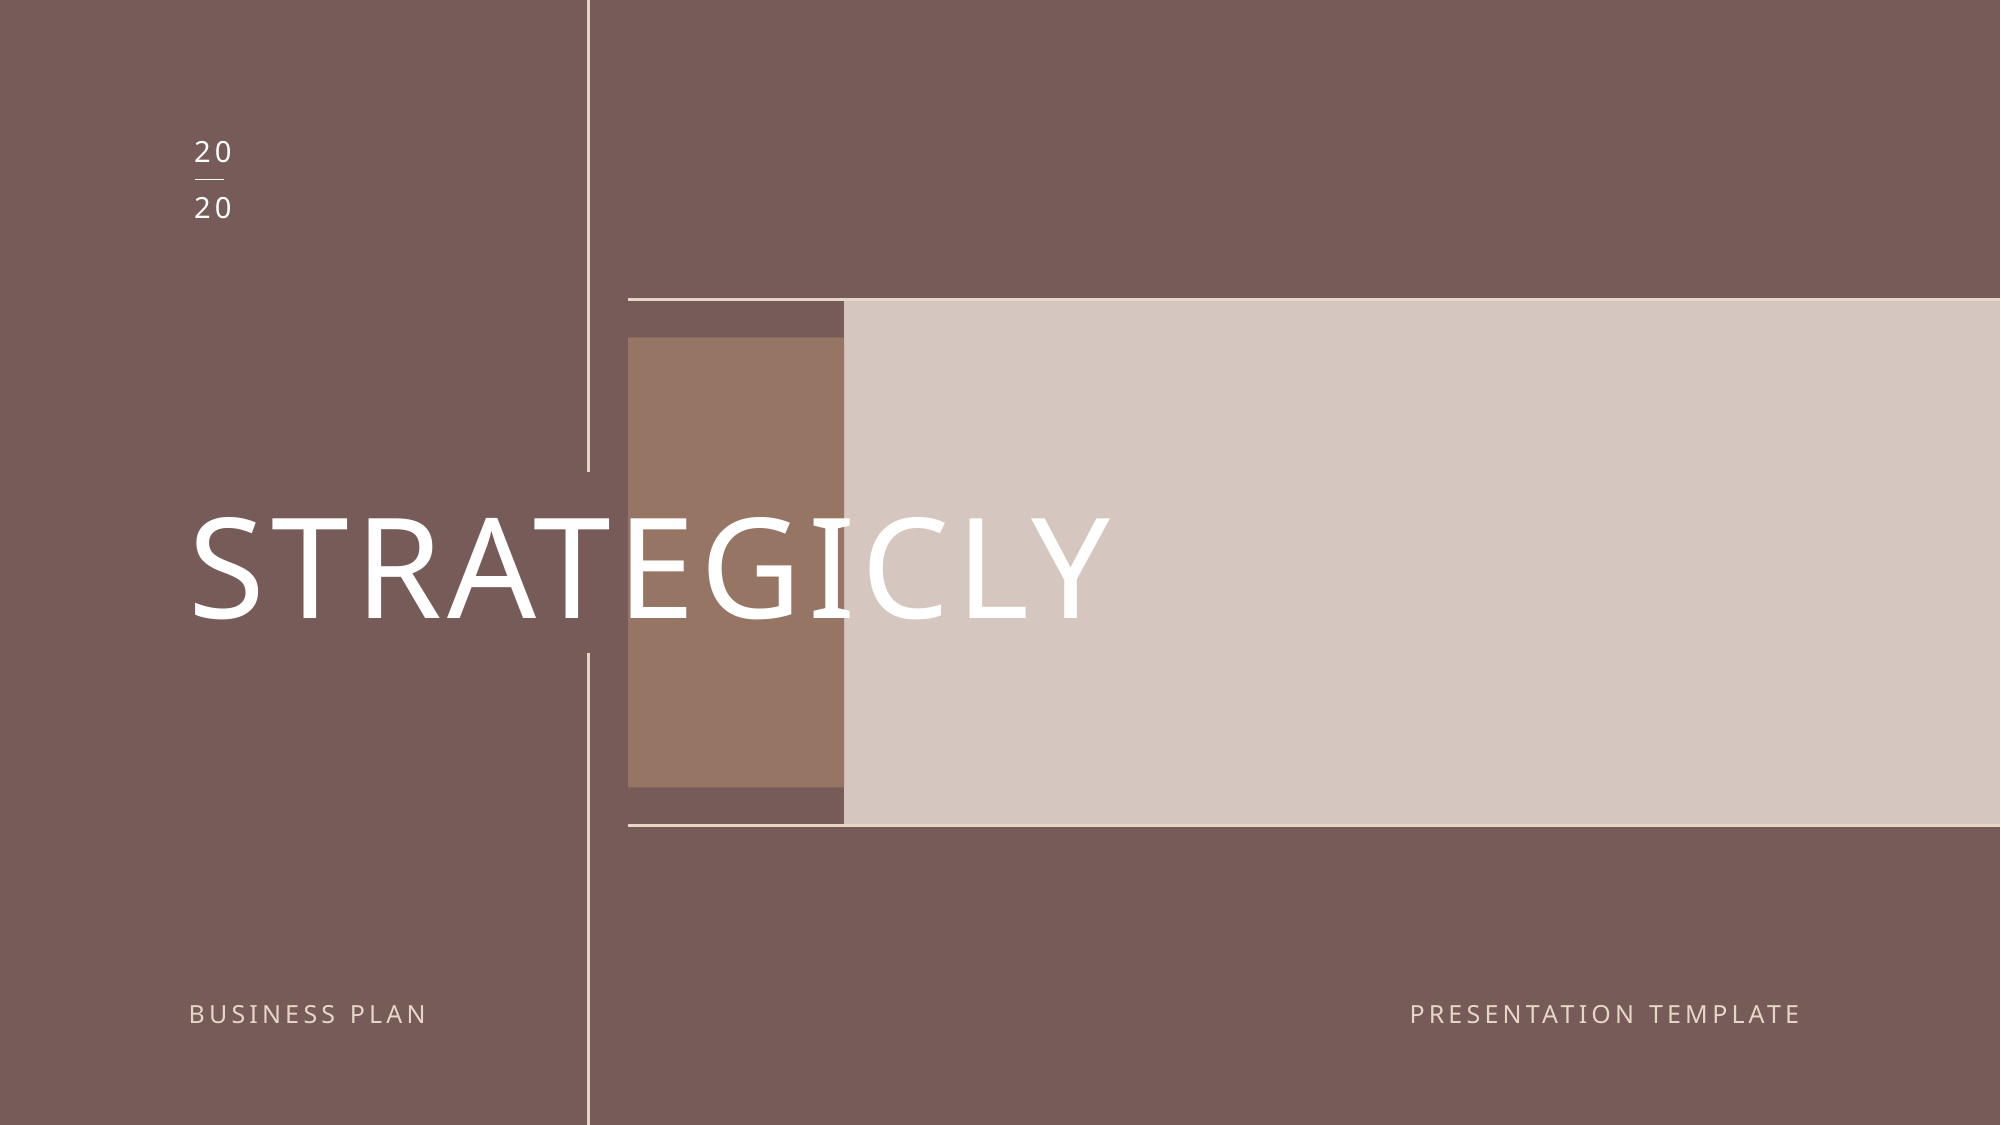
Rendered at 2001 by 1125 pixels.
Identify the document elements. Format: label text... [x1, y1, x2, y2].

text_box STRATEGICLY [173, 471, 844, 654]
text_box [173, 125, 253, 233]
picture [844, 337, 2000, 788]
text_box PRESENTATION TEMPLATE [1348, 975, 1815, 1036]
text_box BUSINESS PLAN [173, 975, 515, 1036]
